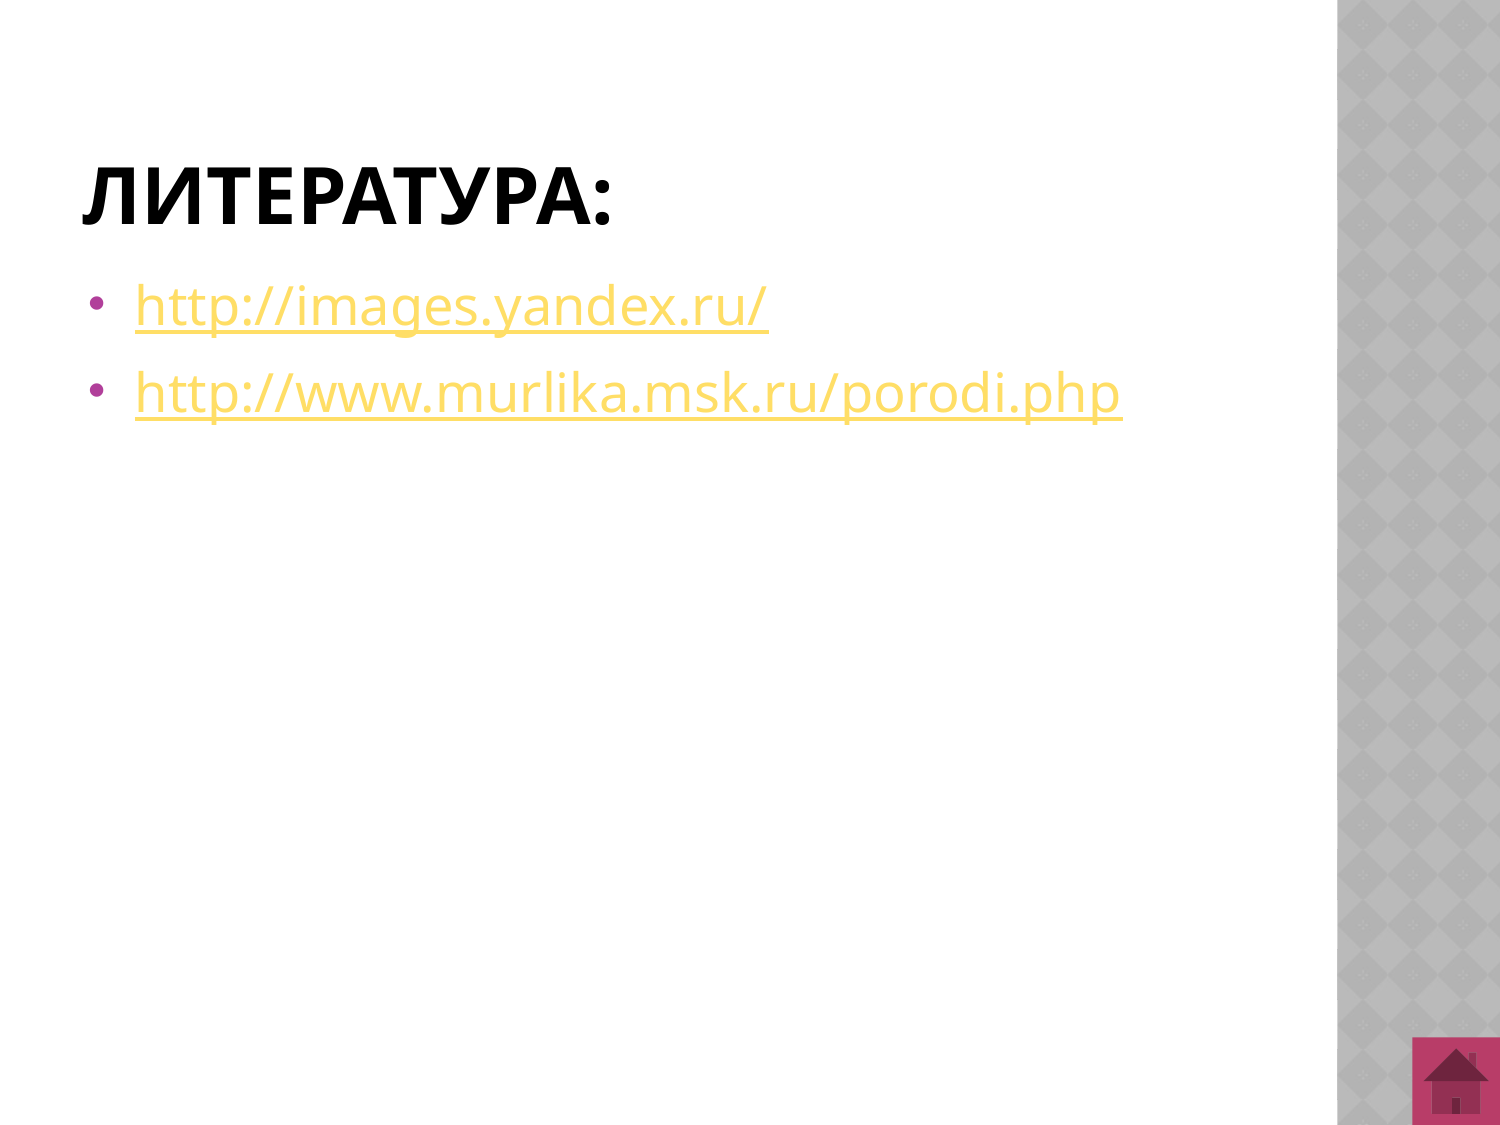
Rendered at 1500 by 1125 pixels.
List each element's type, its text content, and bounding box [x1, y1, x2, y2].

title Литература: [75, 52, 1263, 240]
list http://images.yandex.ru/ http://www.murlika.msk.ru/porodi.php [74, 263, 1263, 1060]
text_box [1412, 1037, 1500, 1125]
